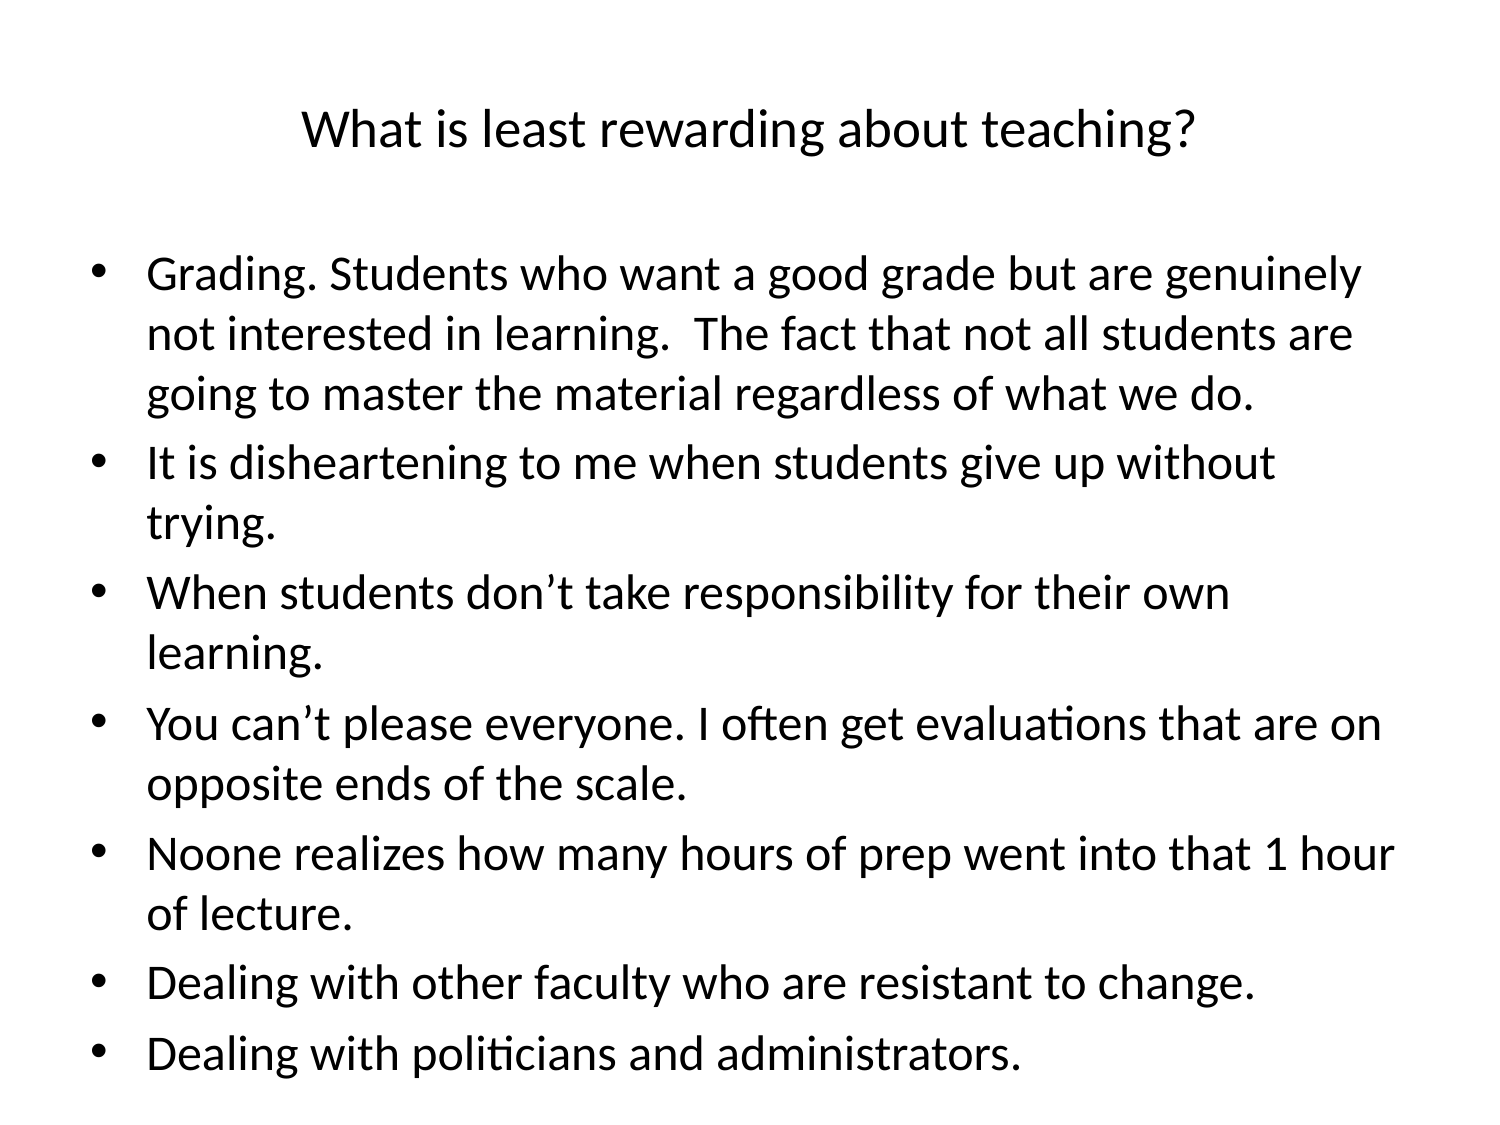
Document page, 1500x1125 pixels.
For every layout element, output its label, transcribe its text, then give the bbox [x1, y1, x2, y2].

list Grading. Students who want a good grade but are genuinely not interested in learning. The fact that not all students are going to master the material regardless of what we do. It is disheartening to me when students give up without trying. When students don’t take responsibility for their own learning. You can’t please everyone. I often get evaluations that are on opposite ends of the scale. Noone realizes how many hours of prep went into that 1 hour of lecture. Dealing with other faculty who are resistant to change. Dealing with politicians and administrators. [75, 232, 1425, 975]
title What is least rewarding about teaching? [75, 85, 1425, 232]
